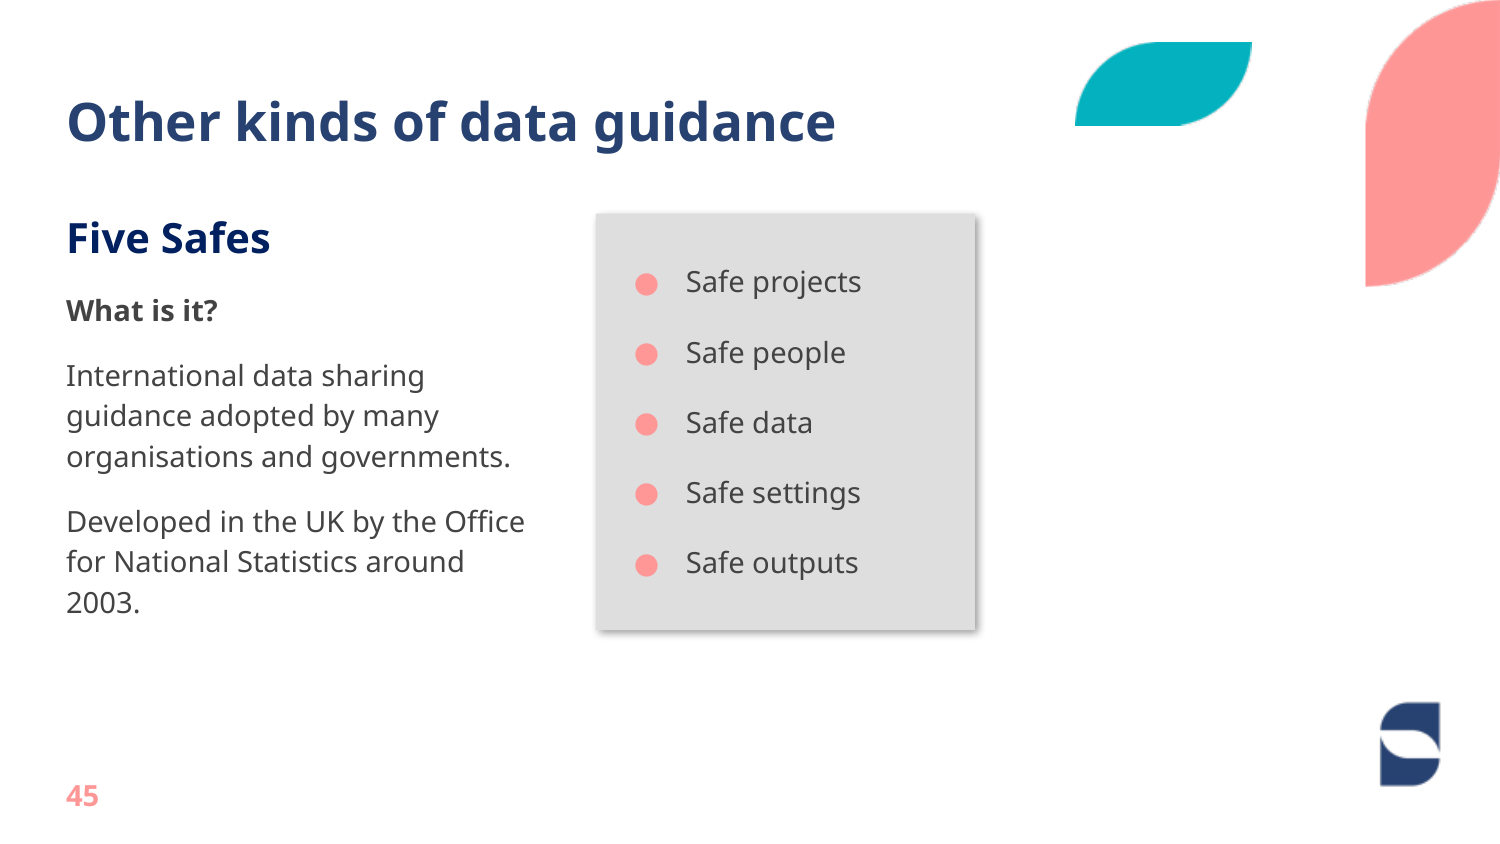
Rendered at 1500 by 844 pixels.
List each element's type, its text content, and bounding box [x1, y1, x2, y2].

picture [1289, 0, 1500, 286]
slide_number 45 [51, 764, 142, 830]
picture [1074, 42, 1252, 126]
picture [1363, 685, 1458, 804]
list Five Safes What is it? International data sharing guidance adopted by many organisations and governments. Developed in the UK by the Office for National Statistics around 2003. [51, 189, 563, 750]
title Other kinds of data guidance [51, 72, 1365, 167]
list Safe projects Safe people Safe data Safe settings Safe outputs [595, 213, 975, 631]
